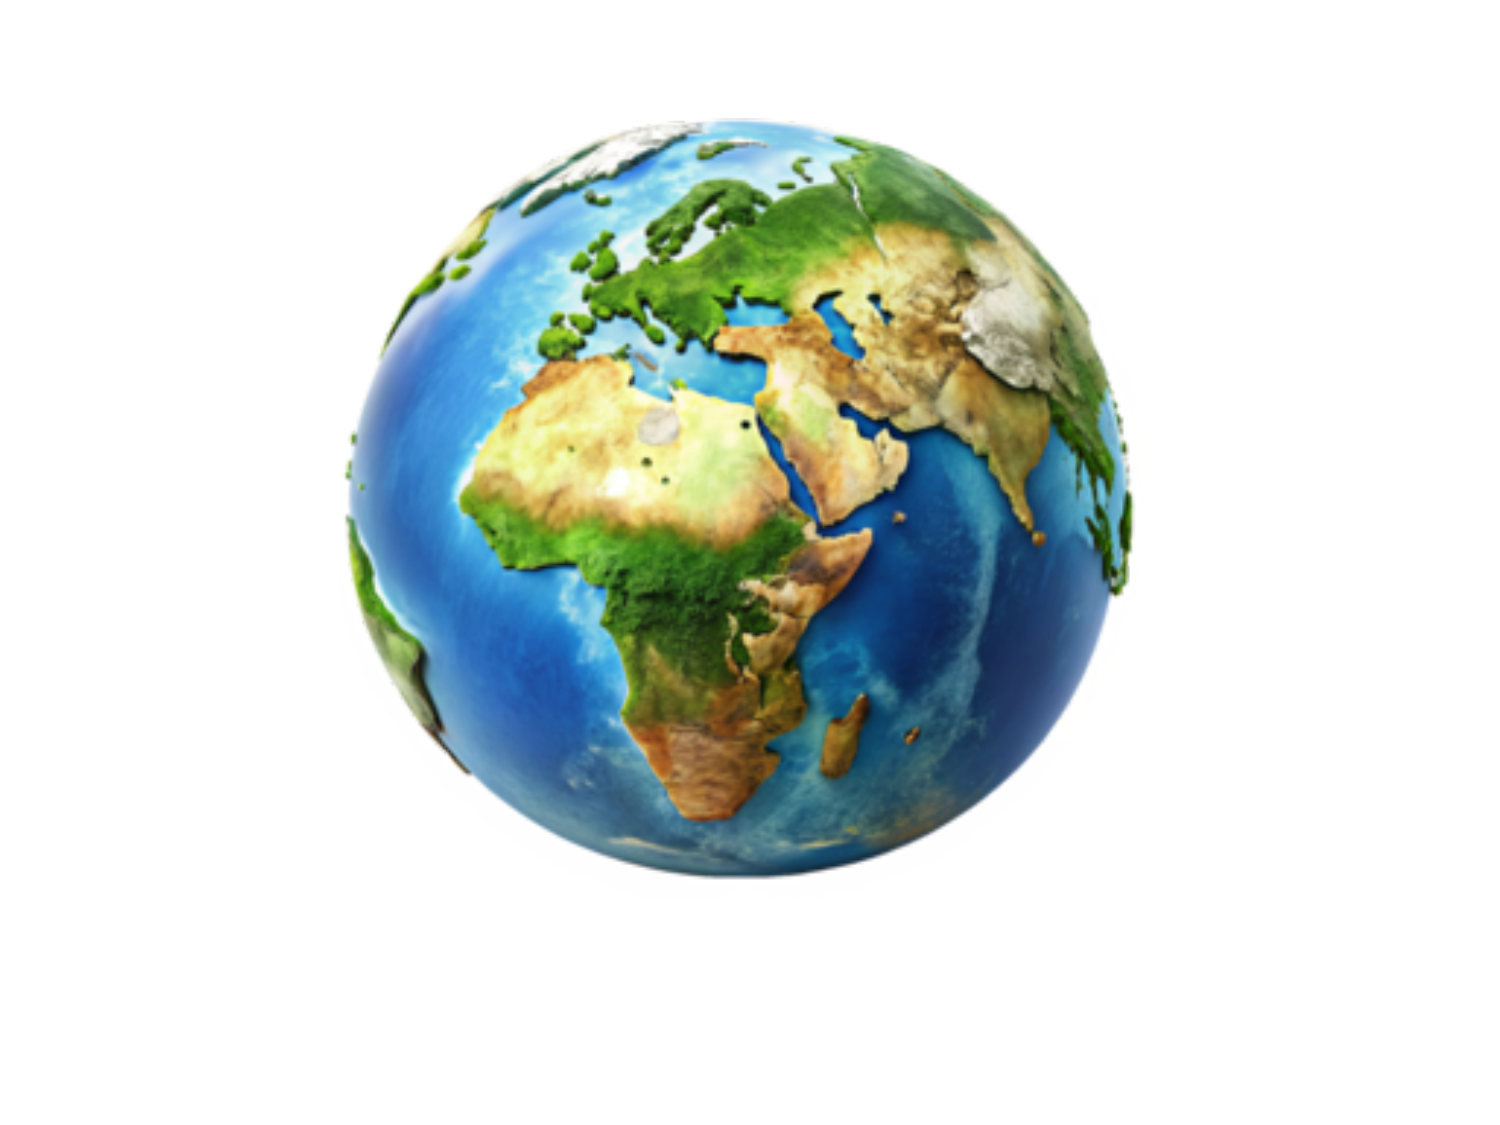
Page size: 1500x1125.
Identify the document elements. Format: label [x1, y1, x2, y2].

picture [324, 101, 1164, 906]
